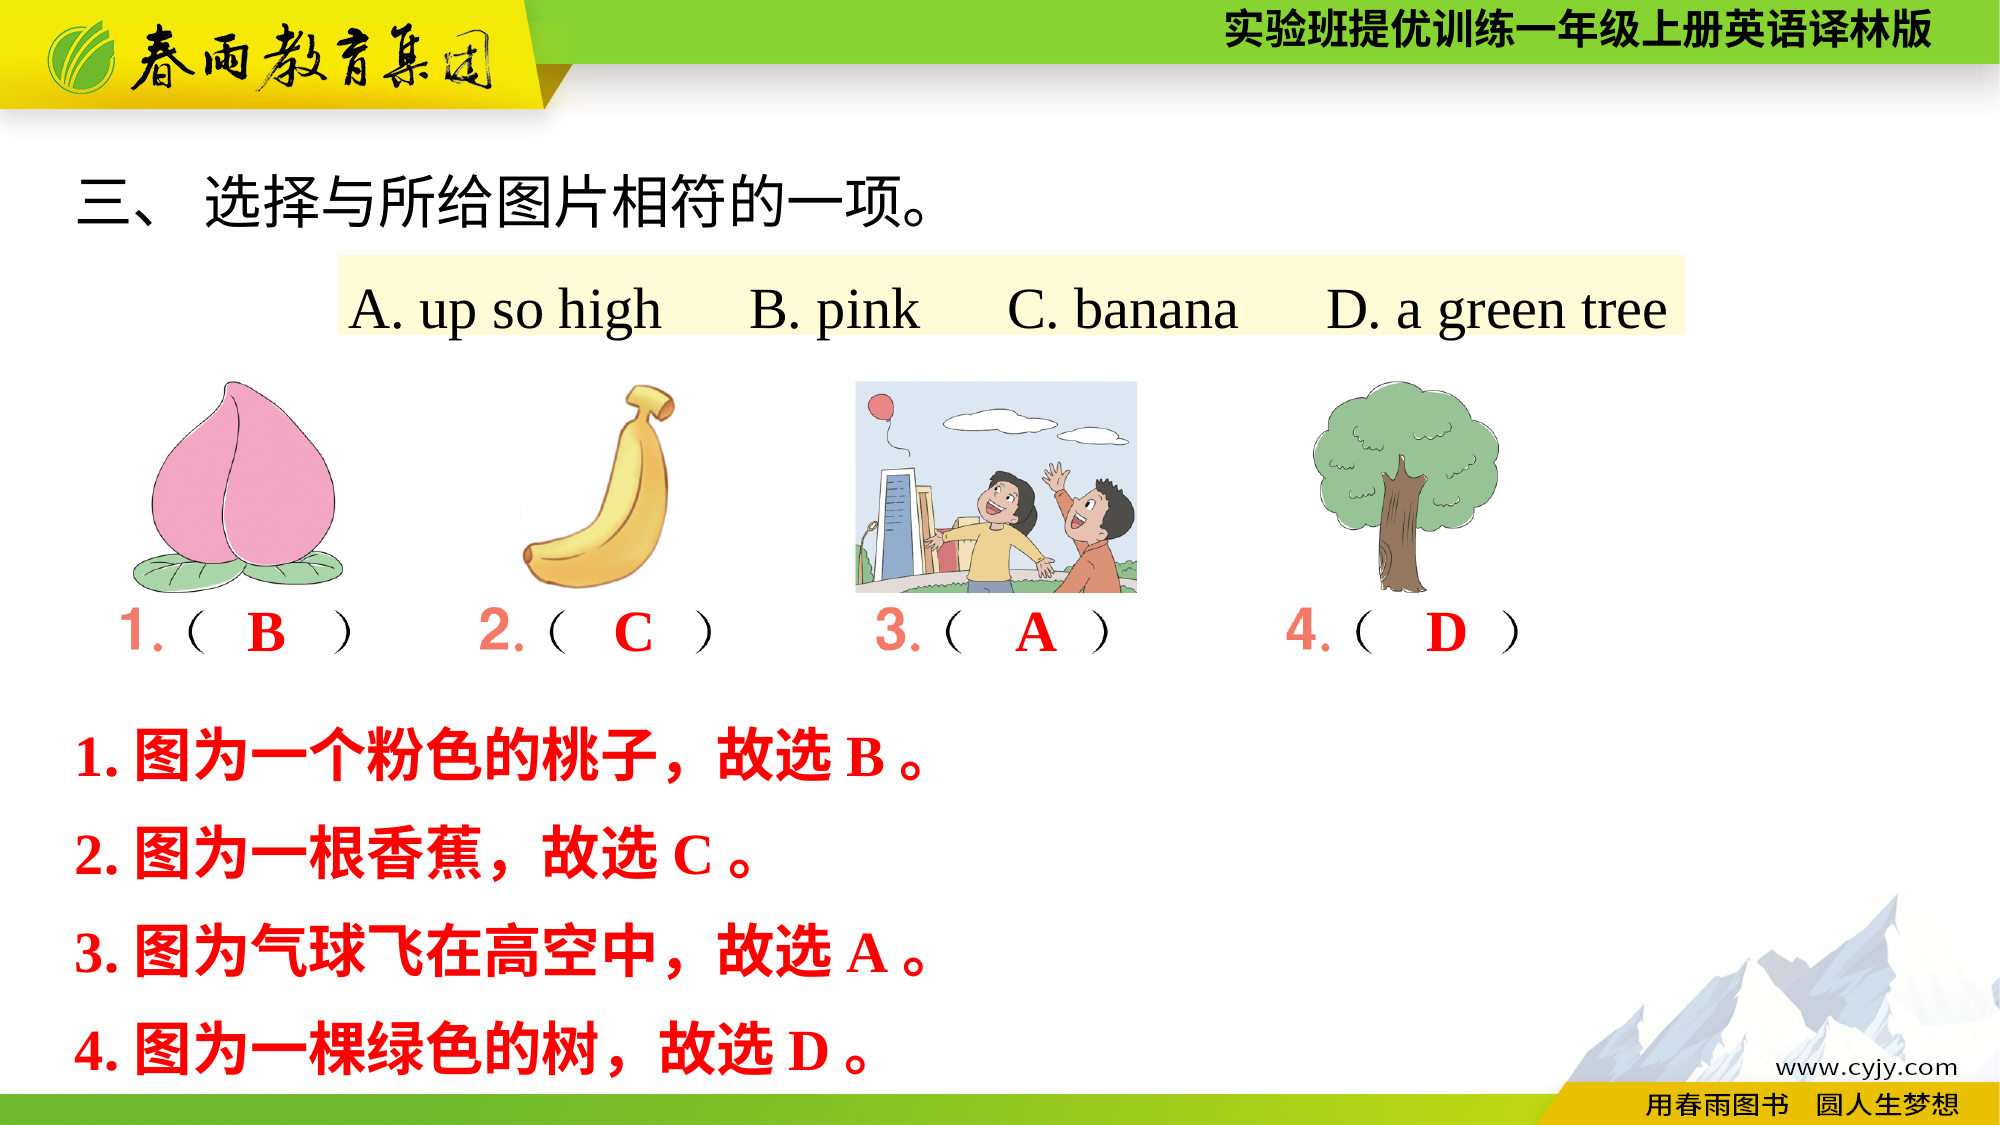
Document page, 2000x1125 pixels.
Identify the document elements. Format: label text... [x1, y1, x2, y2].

list 三、 选择与所给图片相符的一项。 A. up so high B. pink C. banana D. a green tree [59, 122, 1944, 337]
text_box 1.图为一个粉色的桃子，故选B。 2.图为一根香蕉，故选C。 3.图为气球飞在高空中，故选A。 4.图为一棵绿色的树，故选D。 [59, 682, 1944, 1090]
picture [0, 0, 2000, 1125]
